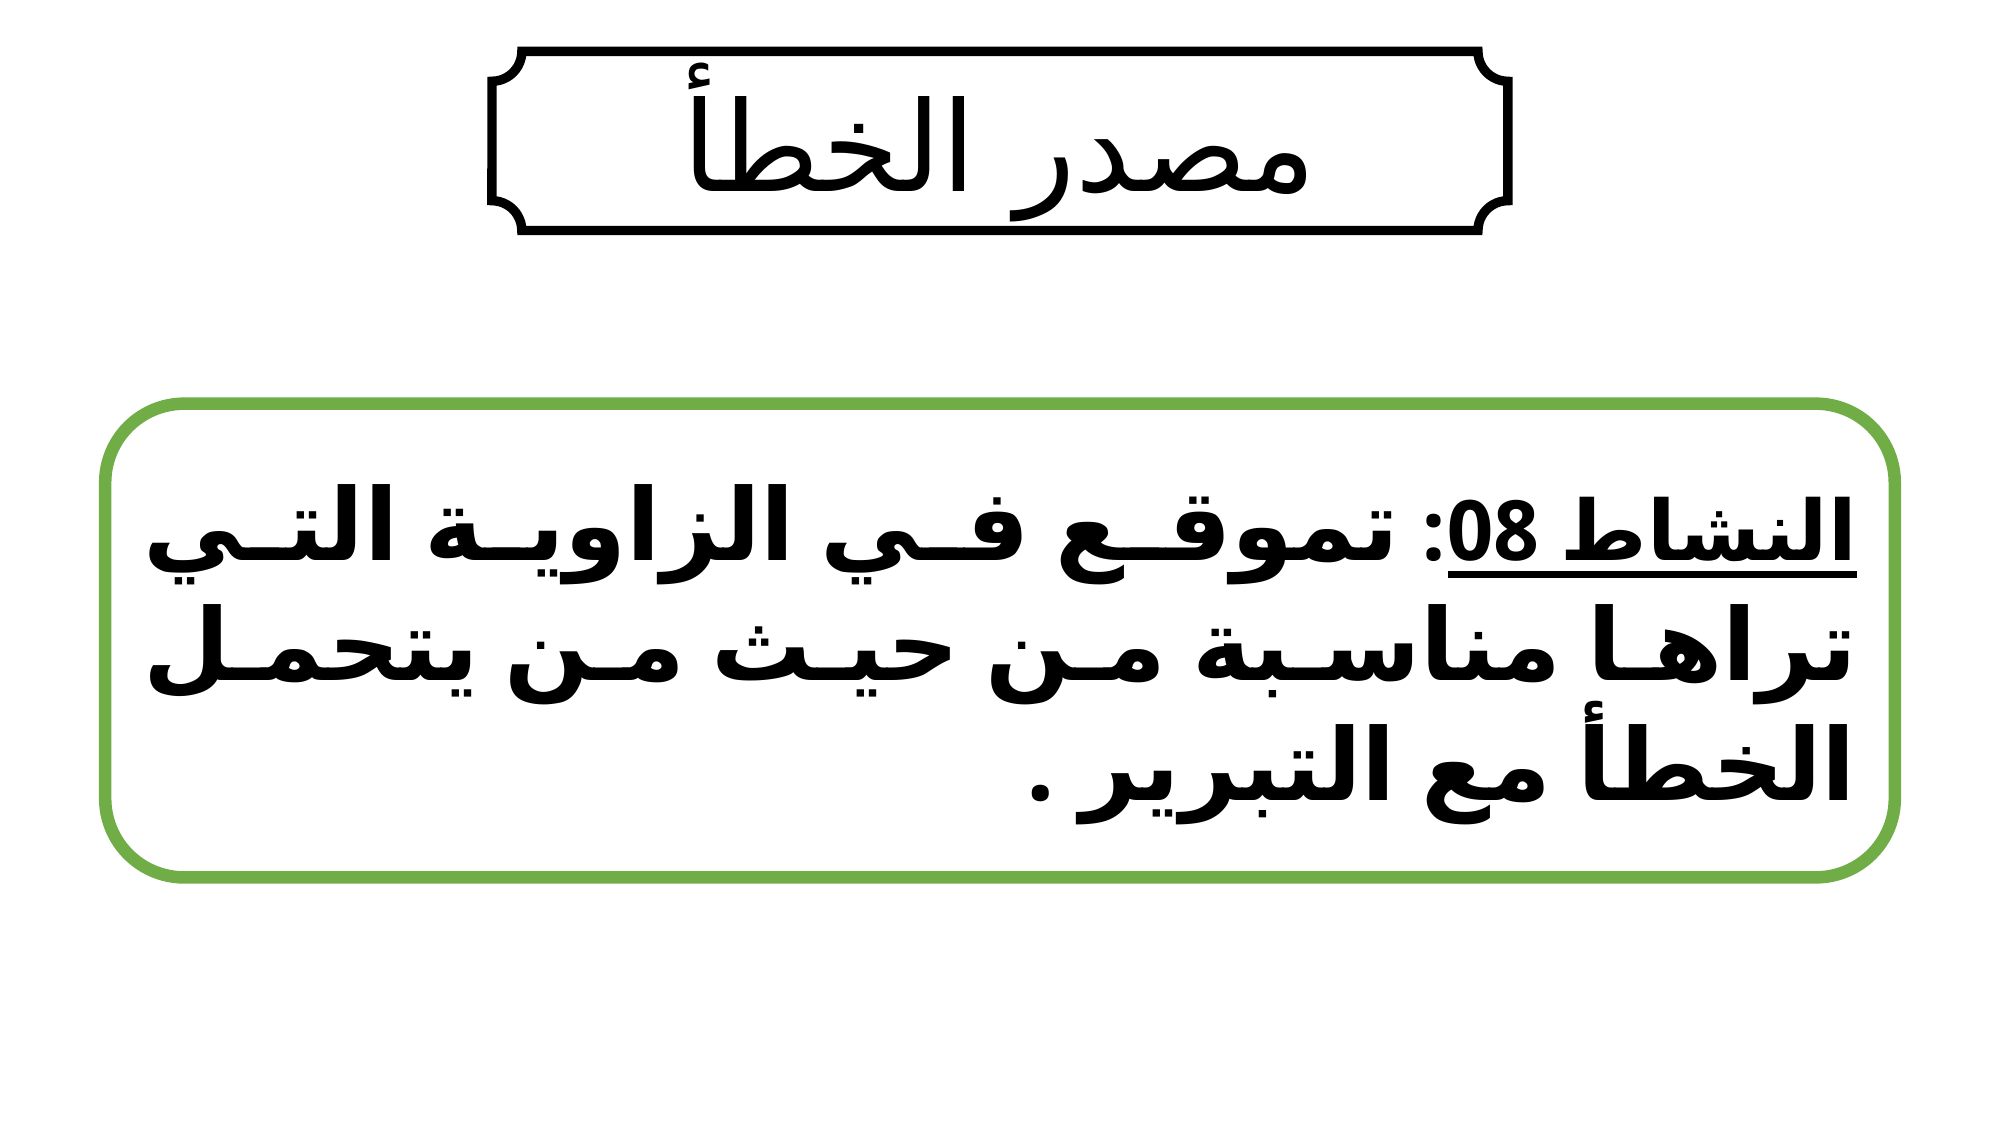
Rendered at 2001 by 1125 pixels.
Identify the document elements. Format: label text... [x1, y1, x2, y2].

text_box النشاط 08: تموقع في الزاوية التي تراها مناسبة من حيث من يتحمل الخطأ مع التبرير . [104, 402, 1896, 879]
text_box مصدر الخطأ [490, 50, 1509, 232]
